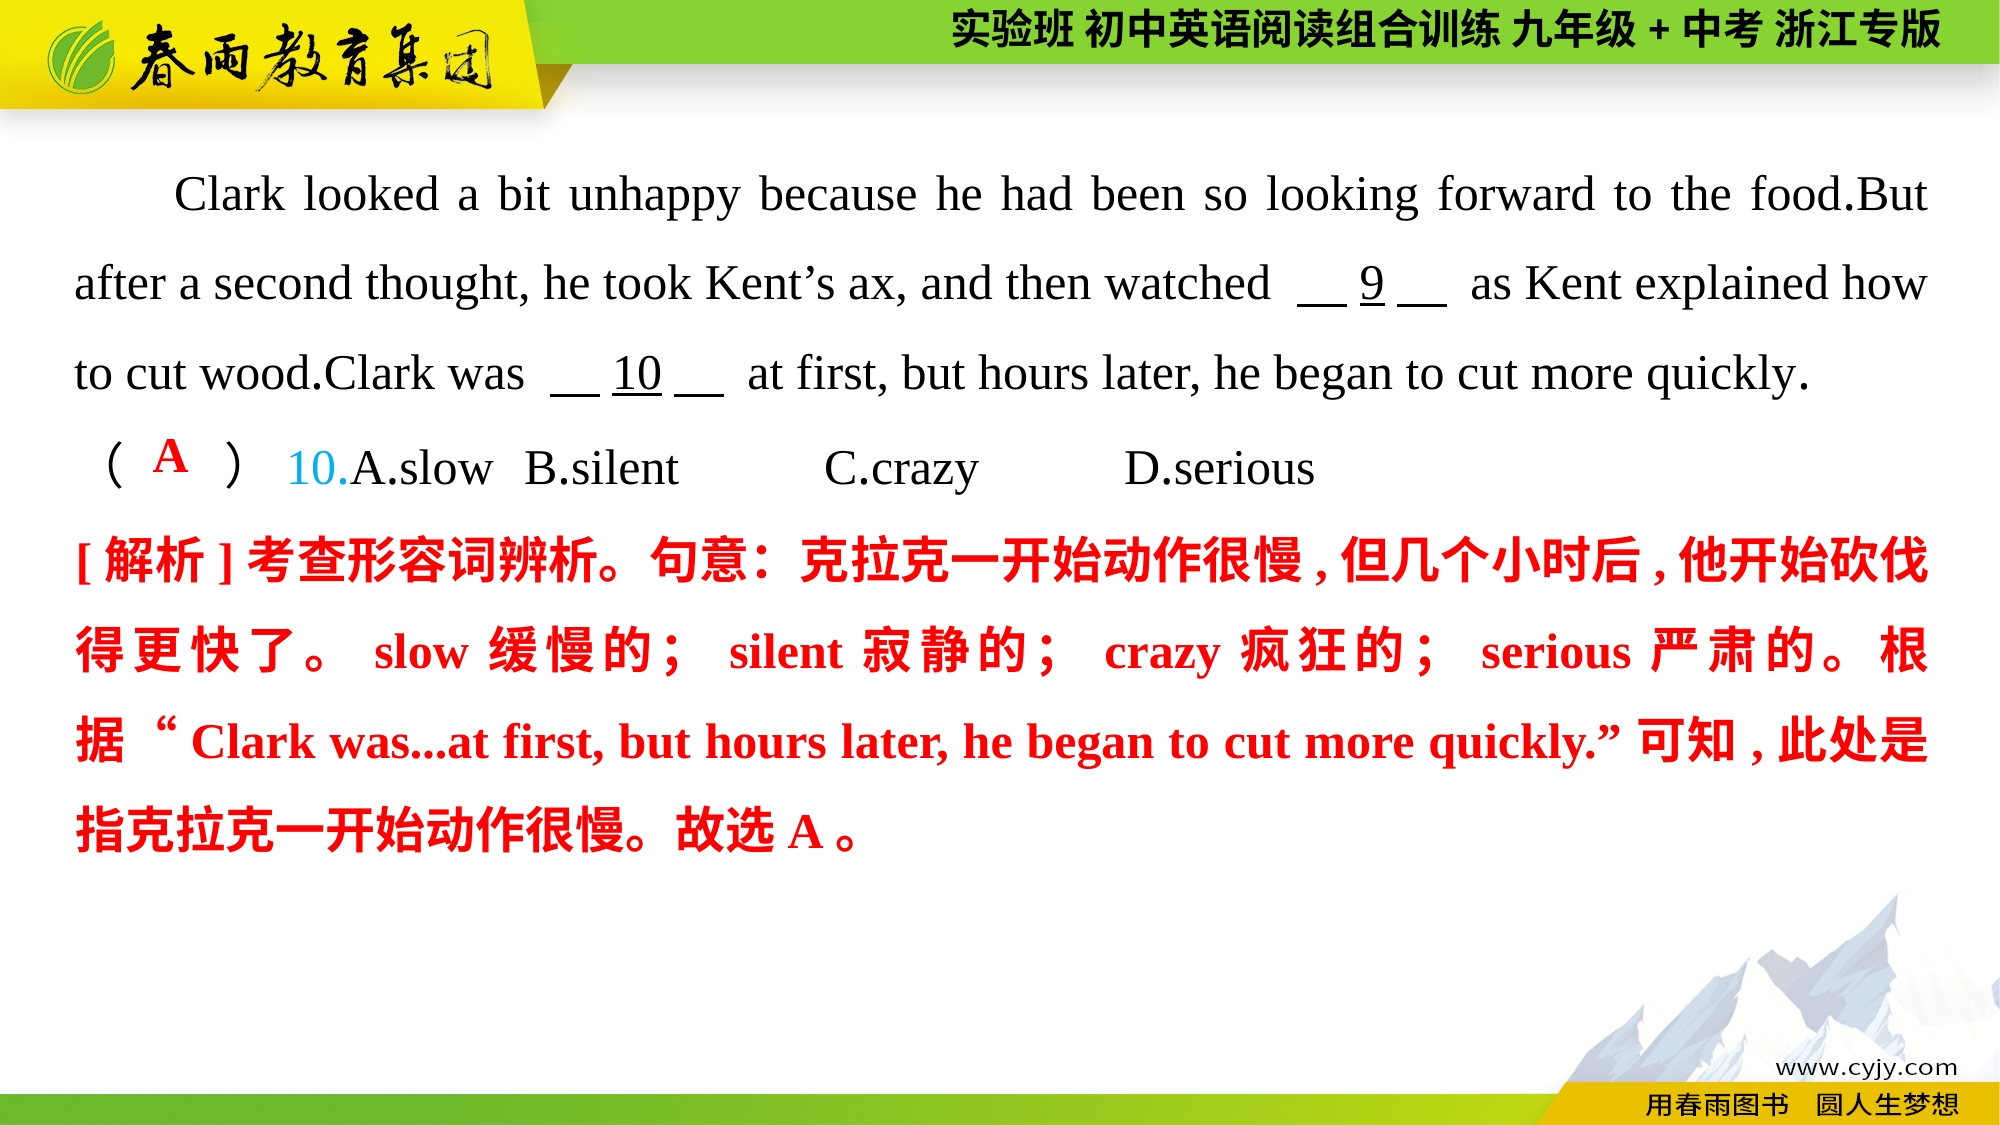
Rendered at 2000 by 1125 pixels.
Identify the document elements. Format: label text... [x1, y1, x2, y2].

text_box （ ）10.A.slow B.silent C.crazy D.serious [59, 397, 1944, 503]
picture [0, 0, 2000, 1125]
list Clark looked a bit unhappy because he had been so looking forward to the food.But after a second thought, he took Kent’s ax, and then watched 9 as Kent explained how to cut wood.Clark was 10 at first, but hours later, he began to cut more quickly. [59, 122, 1944, 397]
text_box A [137, 415, 204, 490]
text_box [解析]考查形容词辨析。句意：克拉克一开始动作很慢,但几个小时后,他开始砍伐得更快了。slow缓慢的；silent寂静的；crazy疯狂的；serious严肃的。根据“Clark was...at first, but hours later, he began to cut more quickly.”可知,此处是指克拉克一开始动作很慢。故选A。 [60, 490, 1945, 866]
